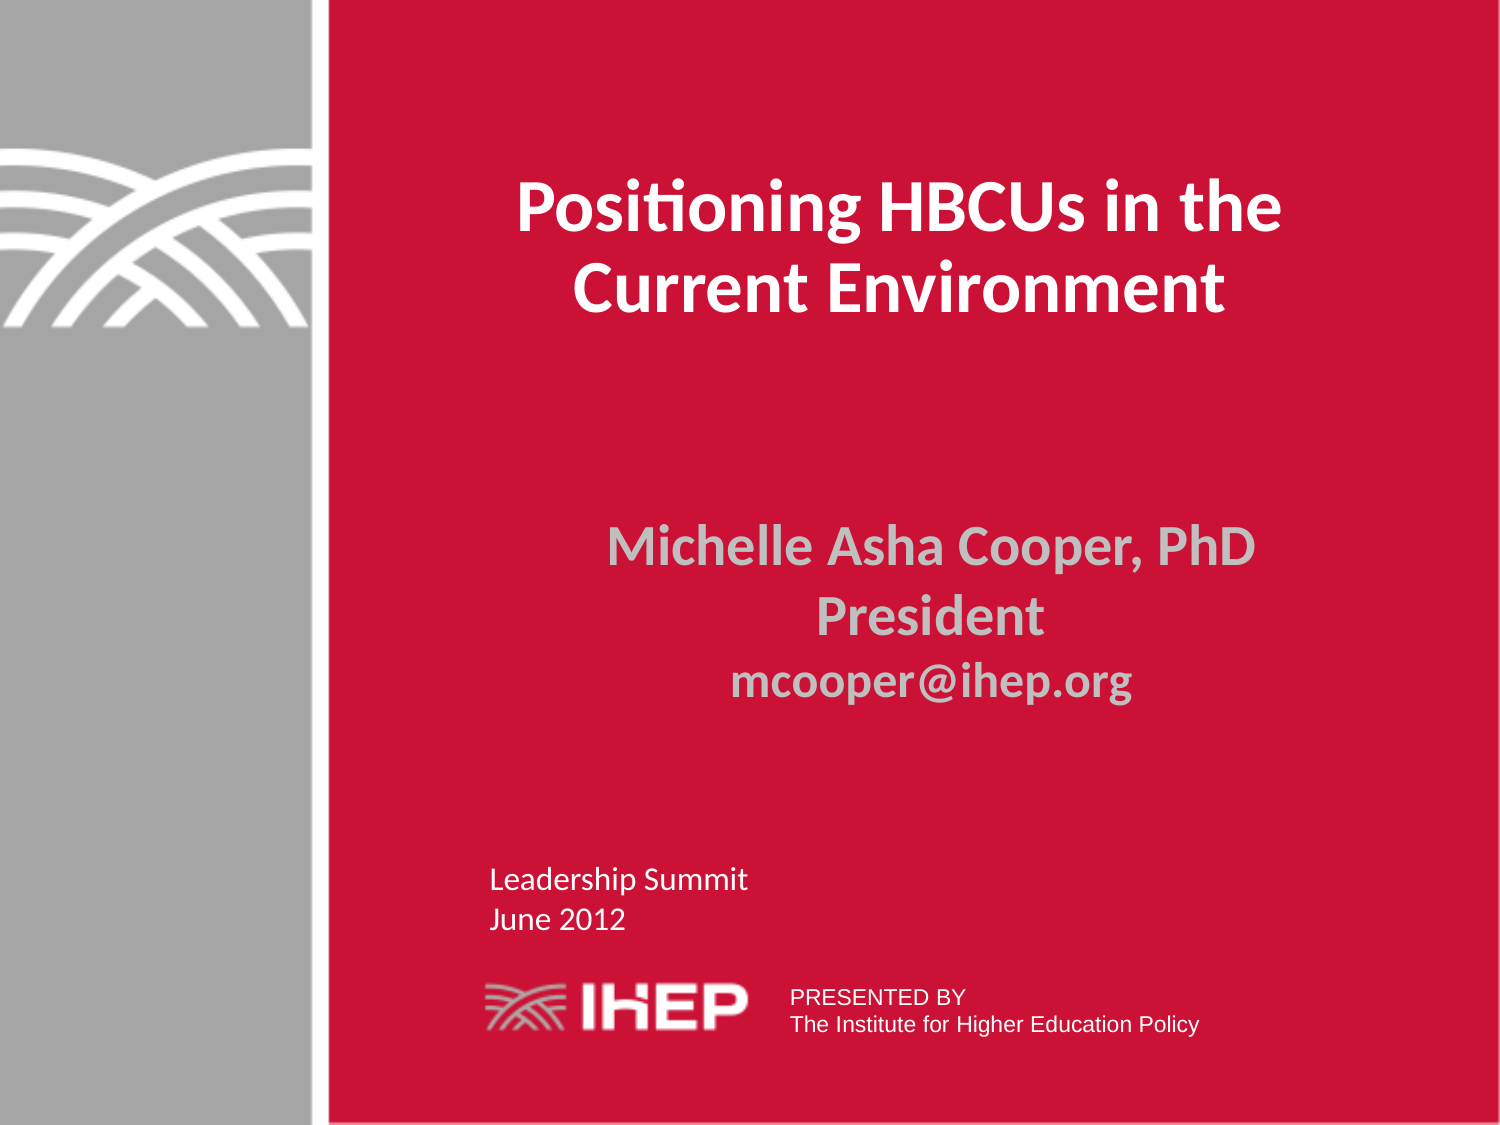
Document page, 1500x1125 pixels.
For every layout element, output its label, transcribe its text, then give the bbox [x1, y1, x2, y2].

title Positioning HBCUs in the Current Environment [362, 87, 1438, 651]
text_box Leadership Summit June 2012 [474, 849, 1500, 938]
text_box Michelle Asha Cooper, PhD President mcooper@ihep.org [474, 499, 1388, 750]
picture [0, 0, 1500, 1125]
text_box PRESENTED BY The Institute for Higher Education Policy [774, 974, 1263, 1038]
